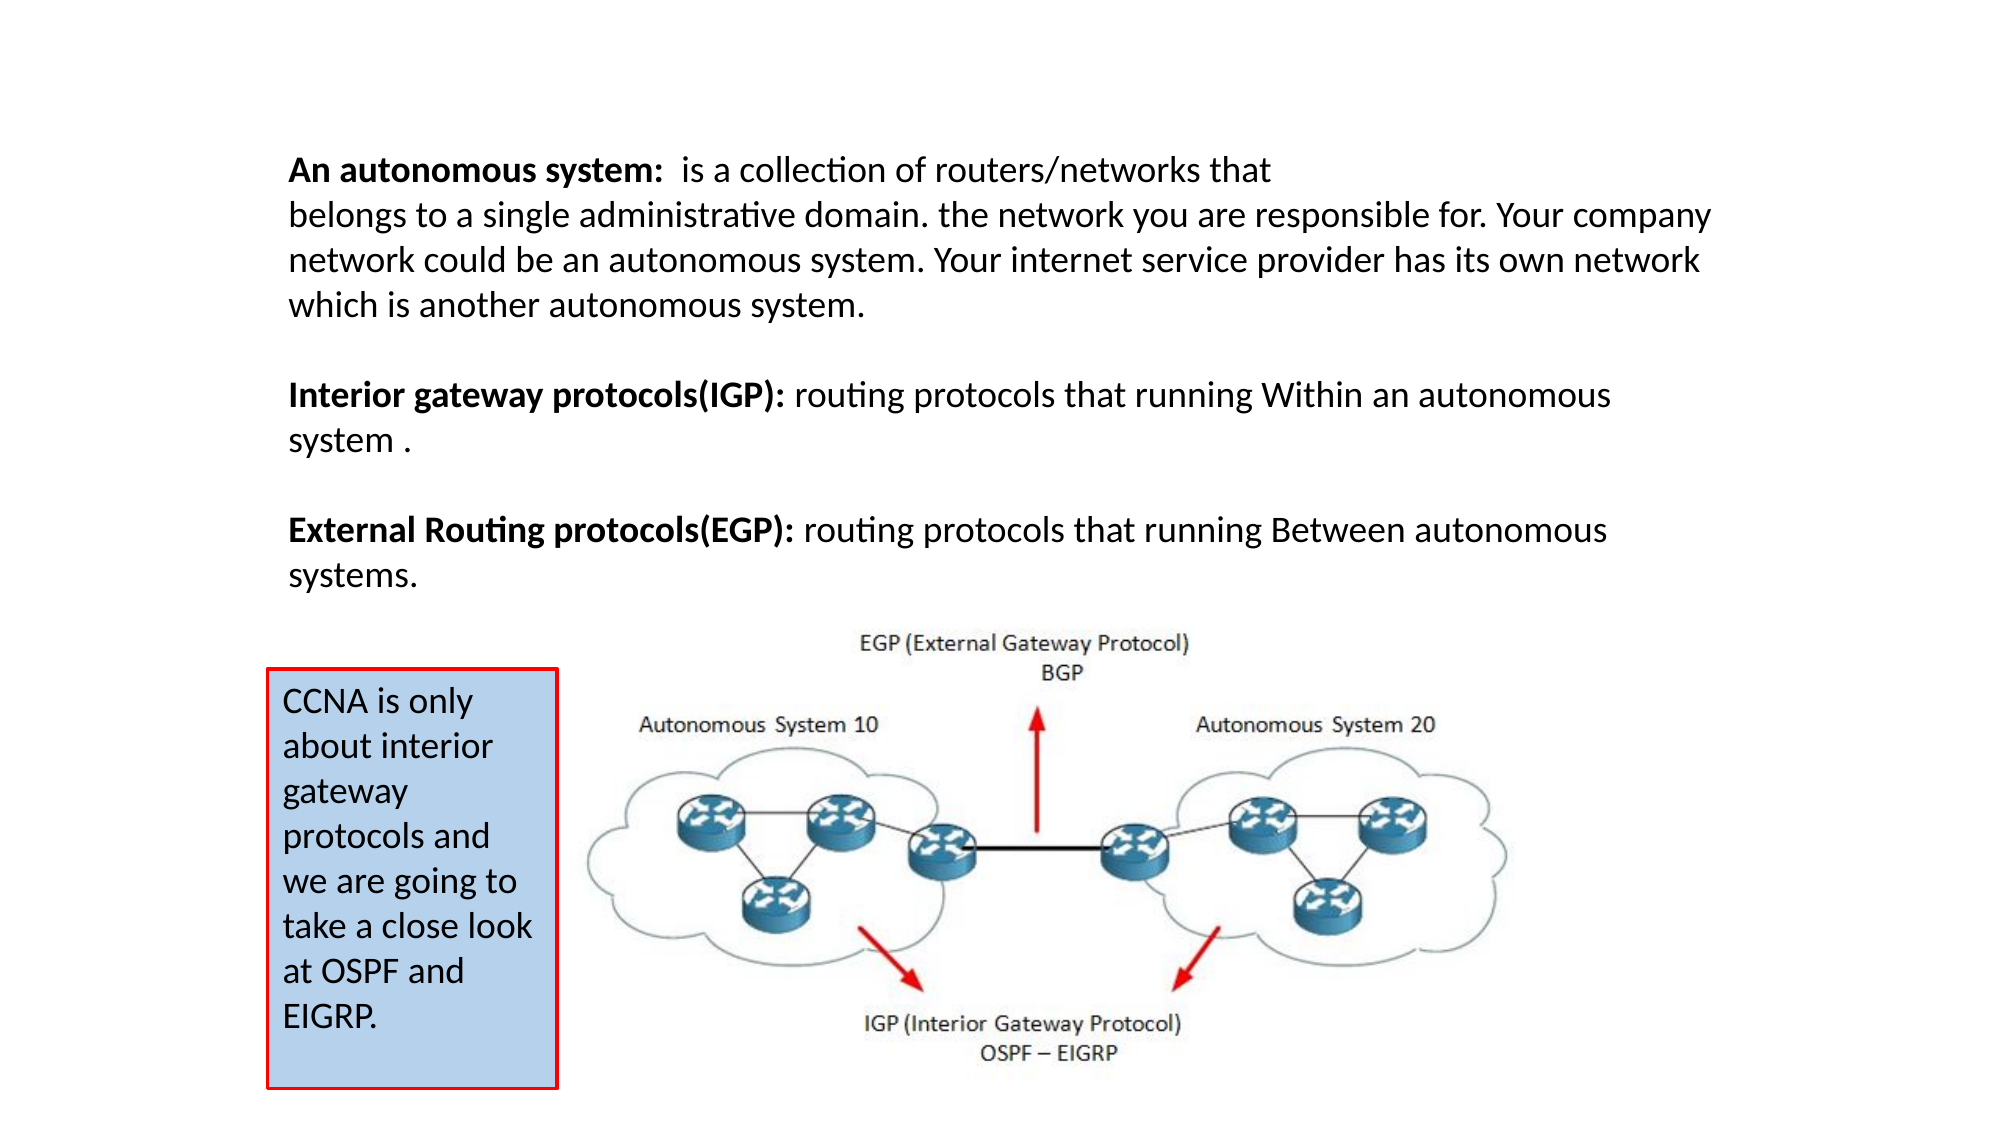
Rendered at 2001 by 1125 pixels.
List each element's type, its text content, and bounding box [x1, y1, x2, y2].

picture [539, 604, 1556, 1083]
text_box CCNA is only about interior gateway protocols and we are going to take a close look at OSPF and EIGRP. [267, 668, 557, 1089]
text_box An autonomous system: is a collection of routers/networks that belongs to a single administrative domain. the network you are responsible for. Your company network could be an autonomous system. Your internet service provider has its own network which is another autonomous system. Interior gateway protocols(IGP): routing protocols that running Within an autonomous system . External Routing protocols(EGP): routing protocols that running Between autonomous systems. [273, 137, 1733, 647]
